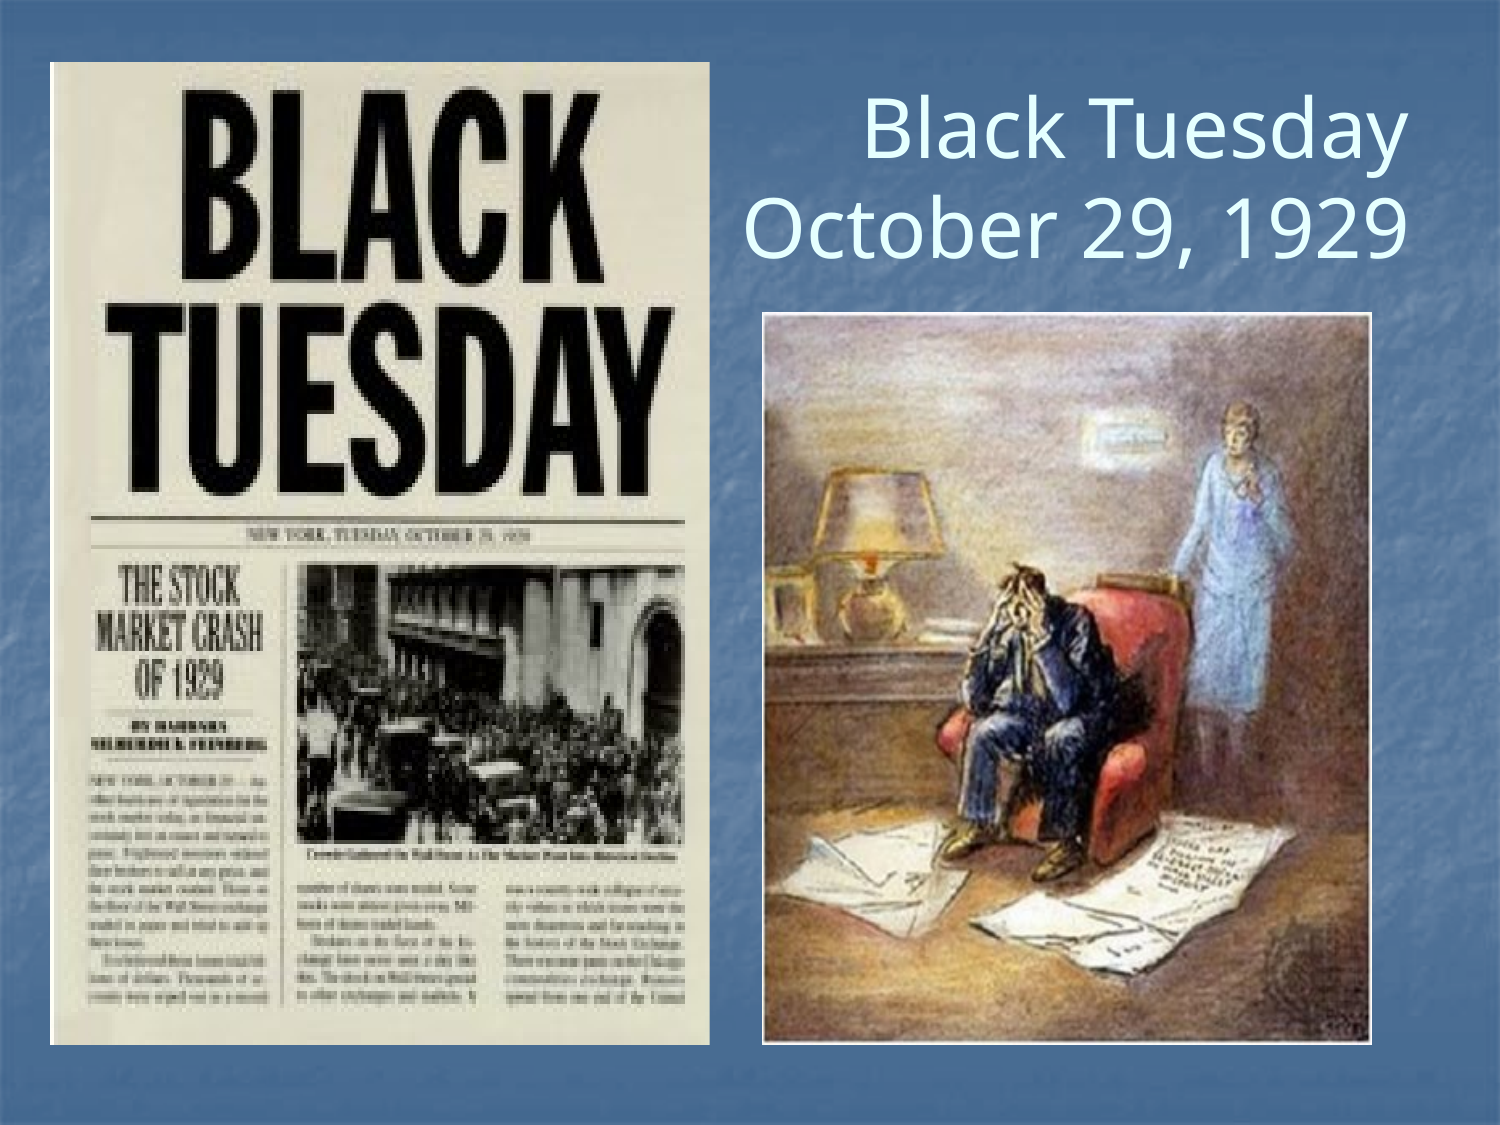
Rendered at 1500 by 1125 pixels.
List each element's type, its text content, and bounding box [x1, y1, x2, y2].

picture [49, 62, 710, 1045]
title Black Tuesday October 29, 1929 [710, 62, 1426, 288]
picture [762, 312, 1372, 1045]
